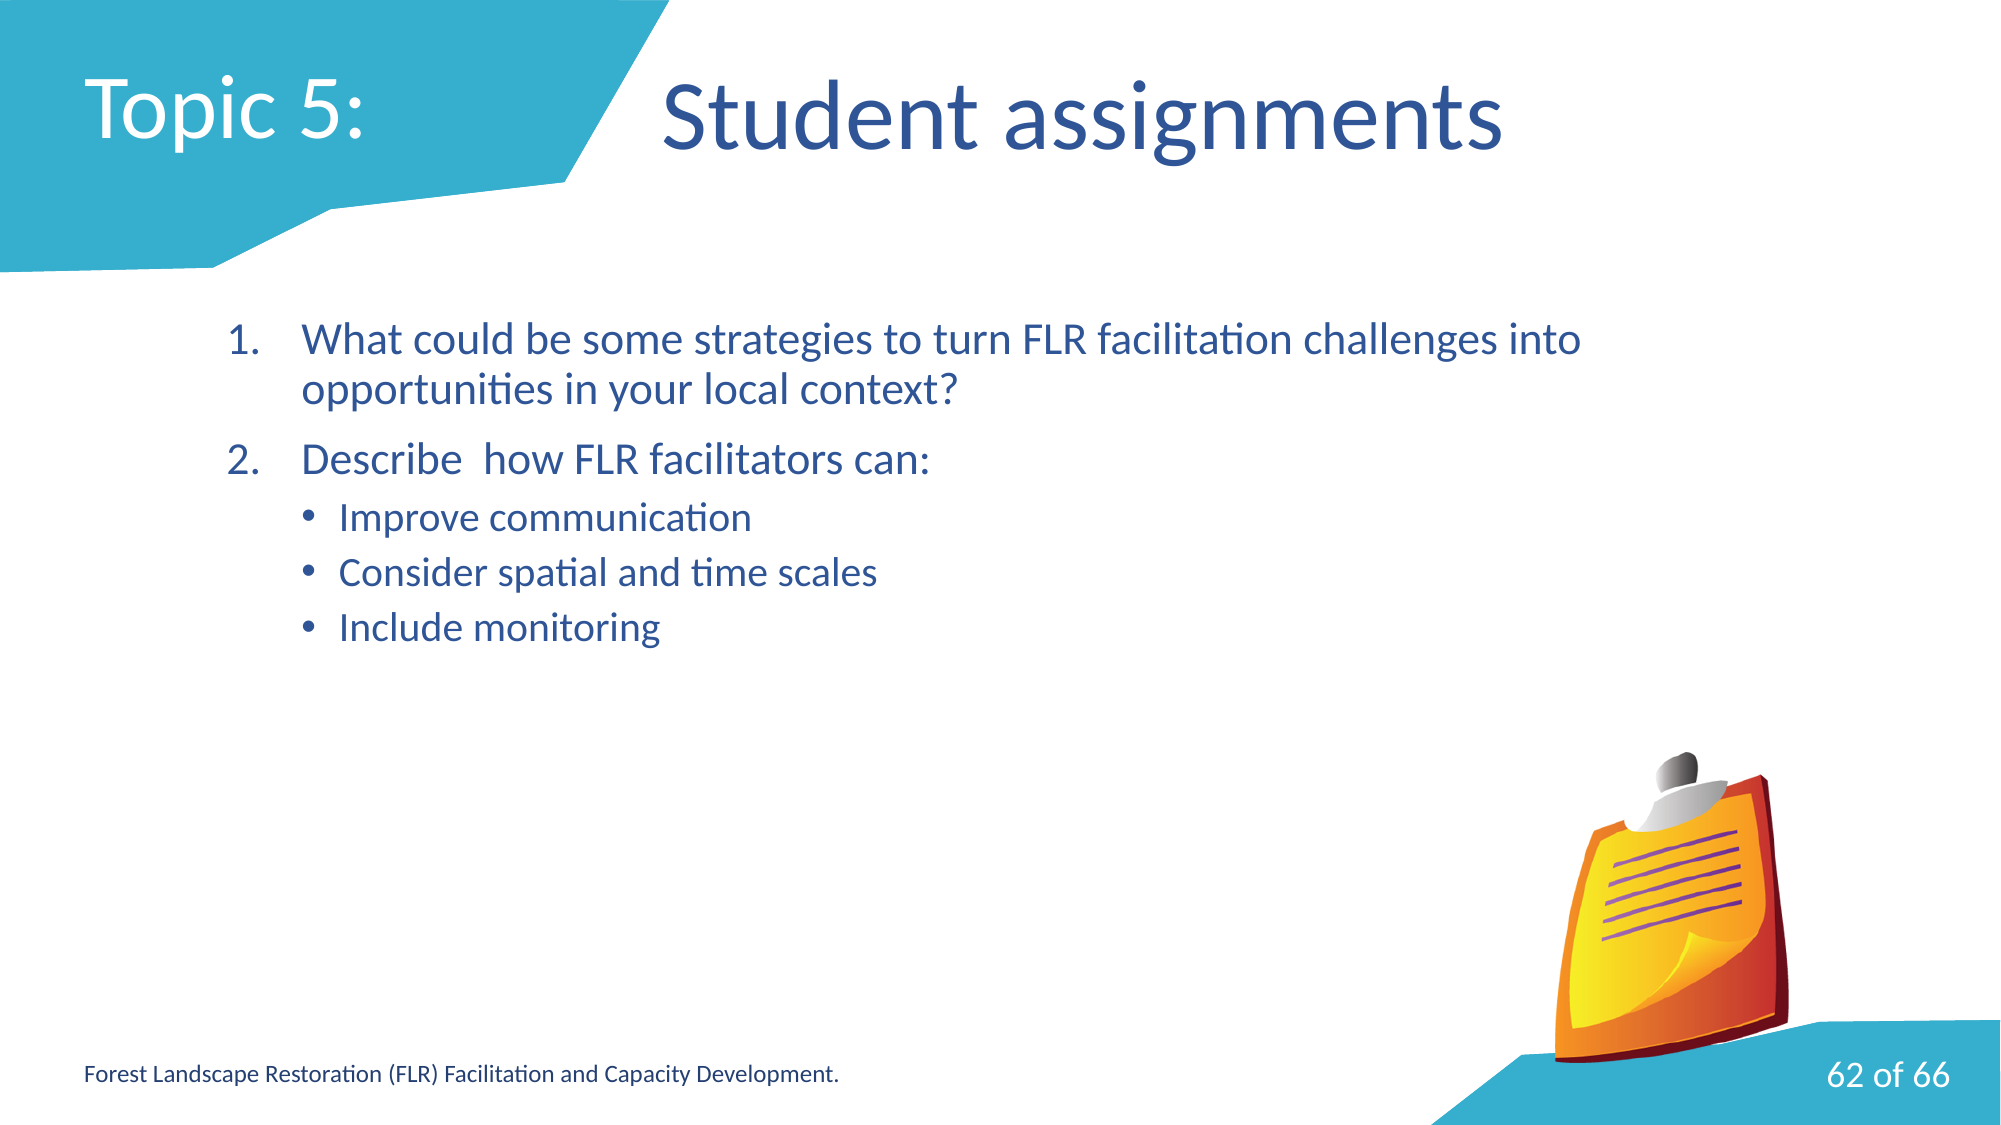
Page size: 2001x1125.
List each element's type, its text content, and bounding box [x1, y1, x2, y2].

picture [1505, 741, 1838, 1073]
footer Forest Landscape Restoration (FLR) Facilitation and Capacity Development. [69, 1042, 1270, 1103]
text_box Student assignments [646, 42, 1606, 178]
title Topic 5: [69, 0, 765, 218]
slide_number 62 of 66 [1759, 1042, 1966, 1103]
list What could be some strategies to turn FLR facilitation challenges into opportunities in your local context? Describe how FLR facilitators can: Improve communication Consider spatial and time scales Include monitoring [211, 307, 1822, 1022]
